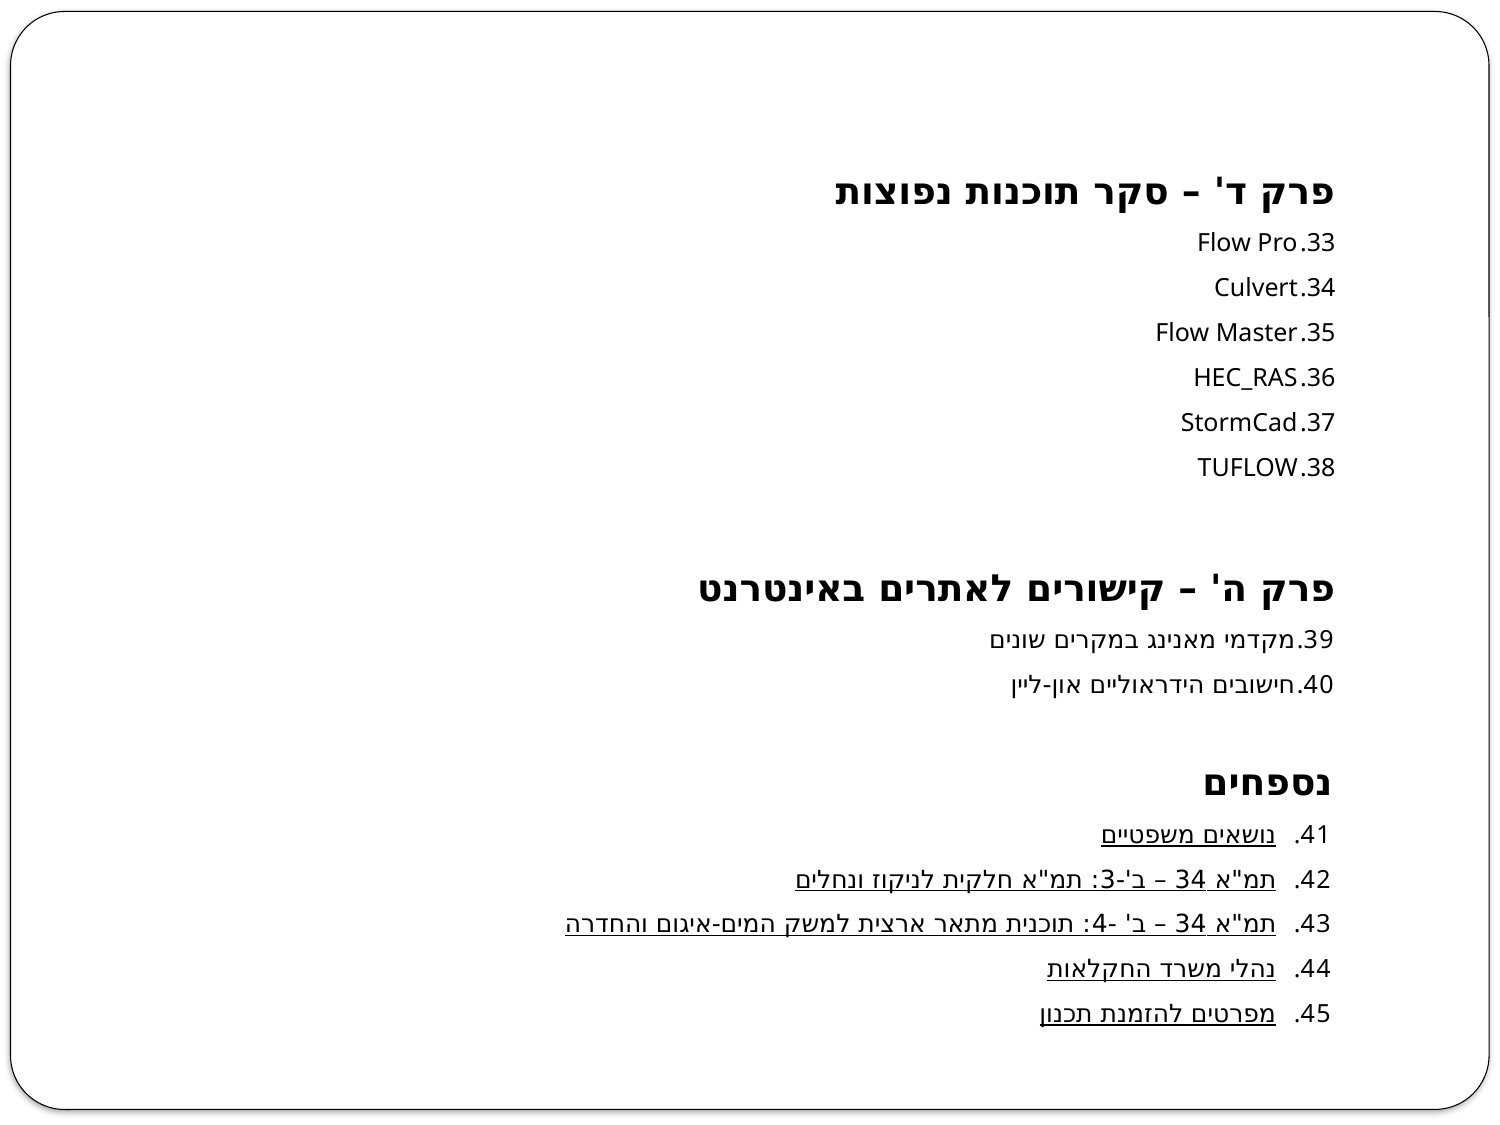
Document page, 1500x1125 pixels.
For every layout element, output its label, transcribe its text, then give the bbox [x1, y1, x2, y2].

text_box פרק ד' – סקר תוכנות נפוצות Flow Pro Culvert Flow Master HEC_RAS StormCad TUFLOW [363, 119, 1336, 481]
text_box פרק ה' – קישורים לאתרים באינטרנט מקדמי מאנינג במקרים שונים חישובים הידראוליים און-ליין [503, 516, 1336, 699]
text_box נספחים נושאים משפטיים תמ"א 34 – ב'-3: תמ"א חלקית לניקוז ונחלים תמ"א 34 – ב' -4: תוכנית מתאר ארצית למשק המים-איגום והחדרה נהלי משרד החקלאות מפרטים להזמנת תכנון [386, 728, 1348, 1036]
